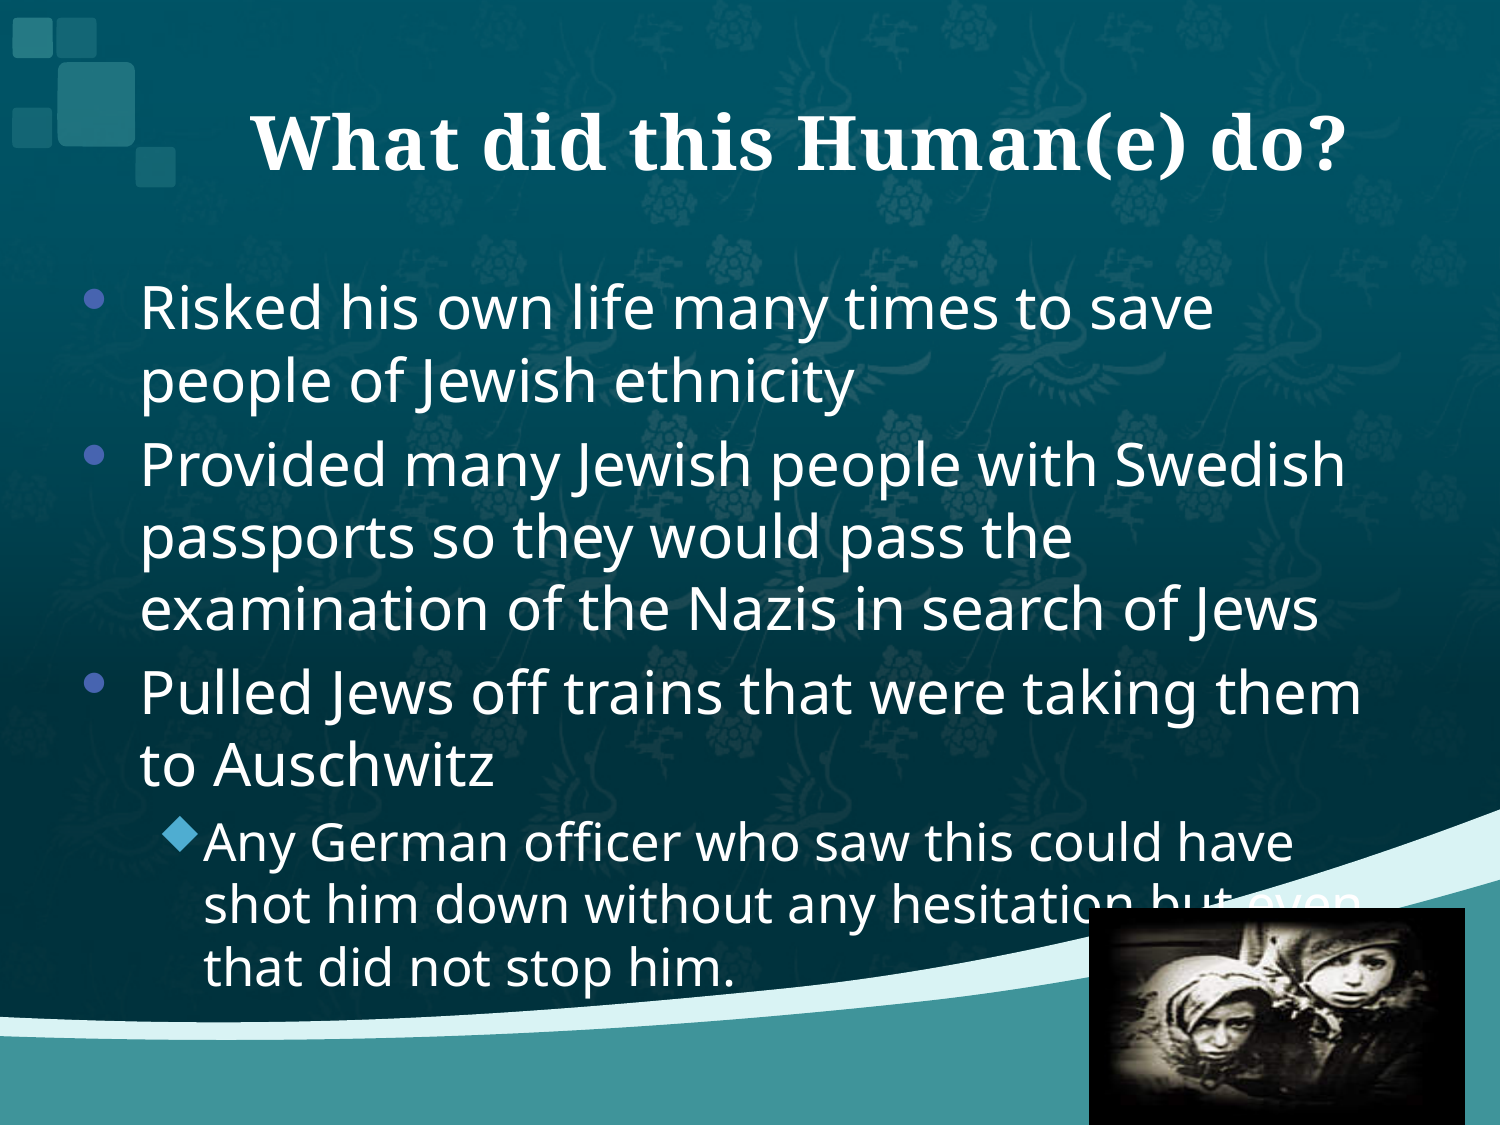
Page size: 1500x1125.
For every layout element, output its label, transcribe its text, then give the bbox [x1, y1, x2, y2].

title What did this Human(e) do? [187, 58, 1414, 223]
list Risked his own life many times to save people of Jewish ethnicity Provided many Jewish people with Swedish passports so they would pass the examination of the Nazis in search of Jews Pulled Jews off trains that were taking them to Auschwitz Any German officer who saw this could have shot him down without any hesitation but even that did not stop him. [70, 262, 1425, 1005]
picture [1089, 908, 1465, 1125]
